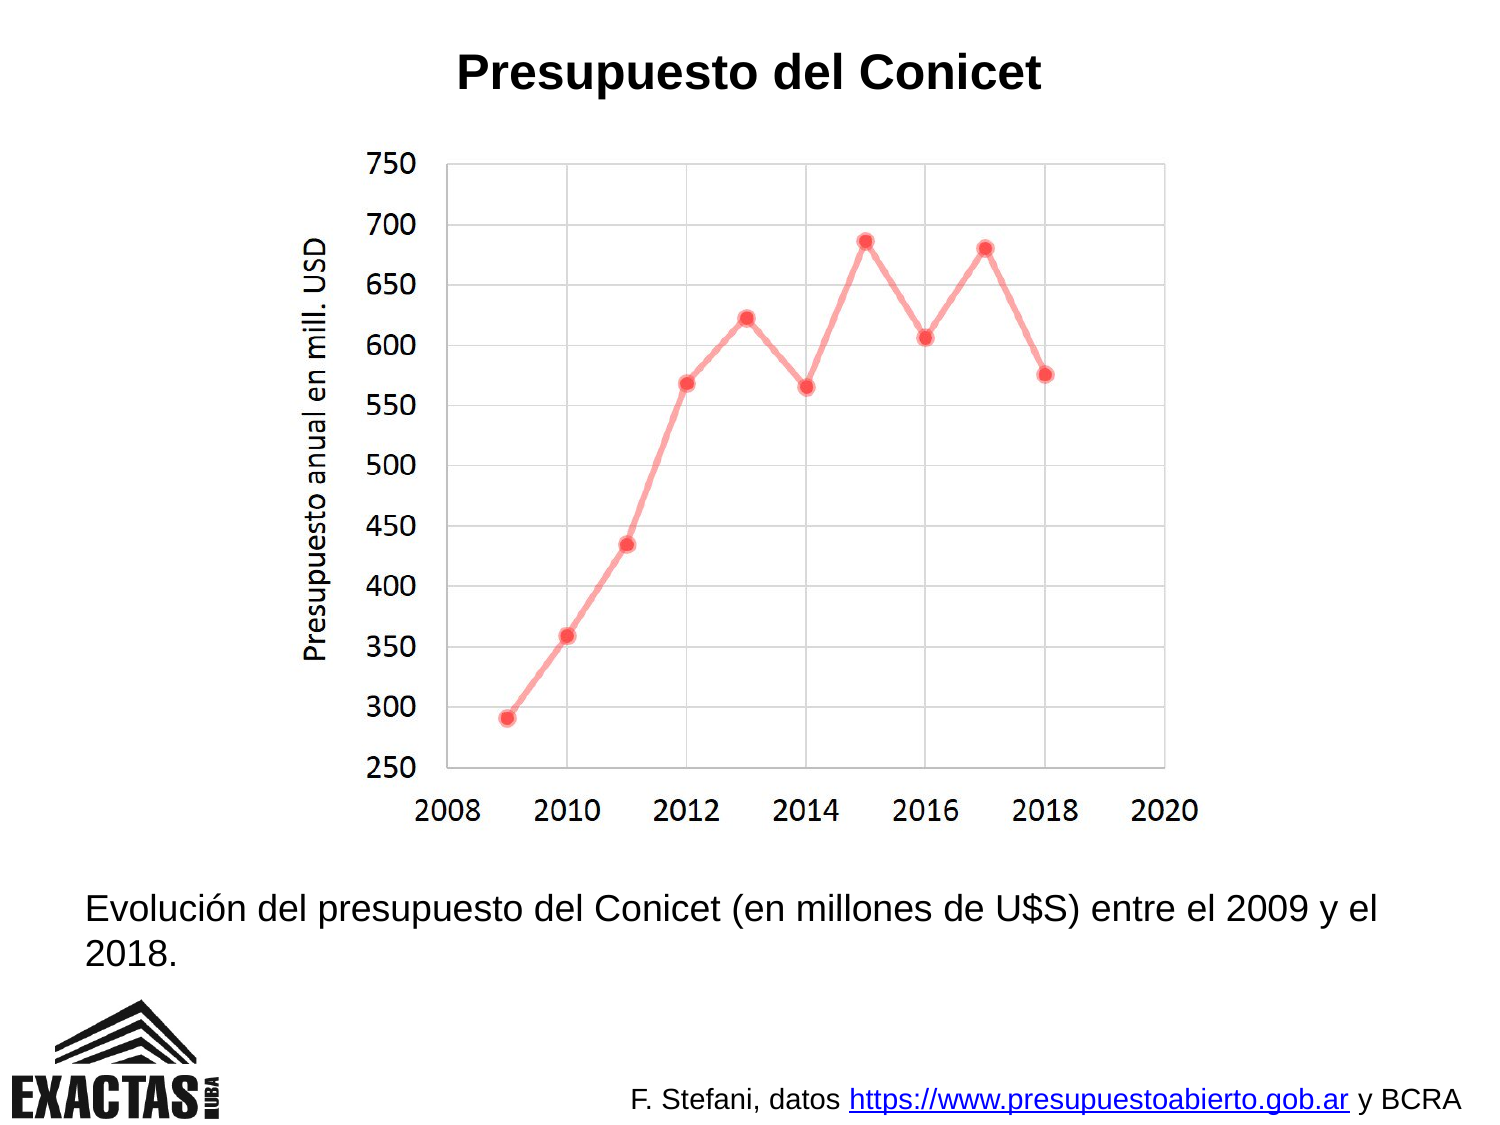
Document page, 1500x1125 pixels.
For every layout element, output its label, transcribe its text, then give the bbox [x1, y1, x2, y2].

picture [274, 139, 1225, 849]
text_box Presupuesto del Conicet [0, 32, 1500, 107]
picture [12, 999, 219, 1119]
text_box F. Stefani, datos https://www.presupuestoabierto.gob.ar y BCRA [615, 1073, 1500, 1123]
text_box Evolución del presupuesto del Conicet (en millones de U$S) entre el 2009 y el 2018. [70, 876, 1429, 982]
